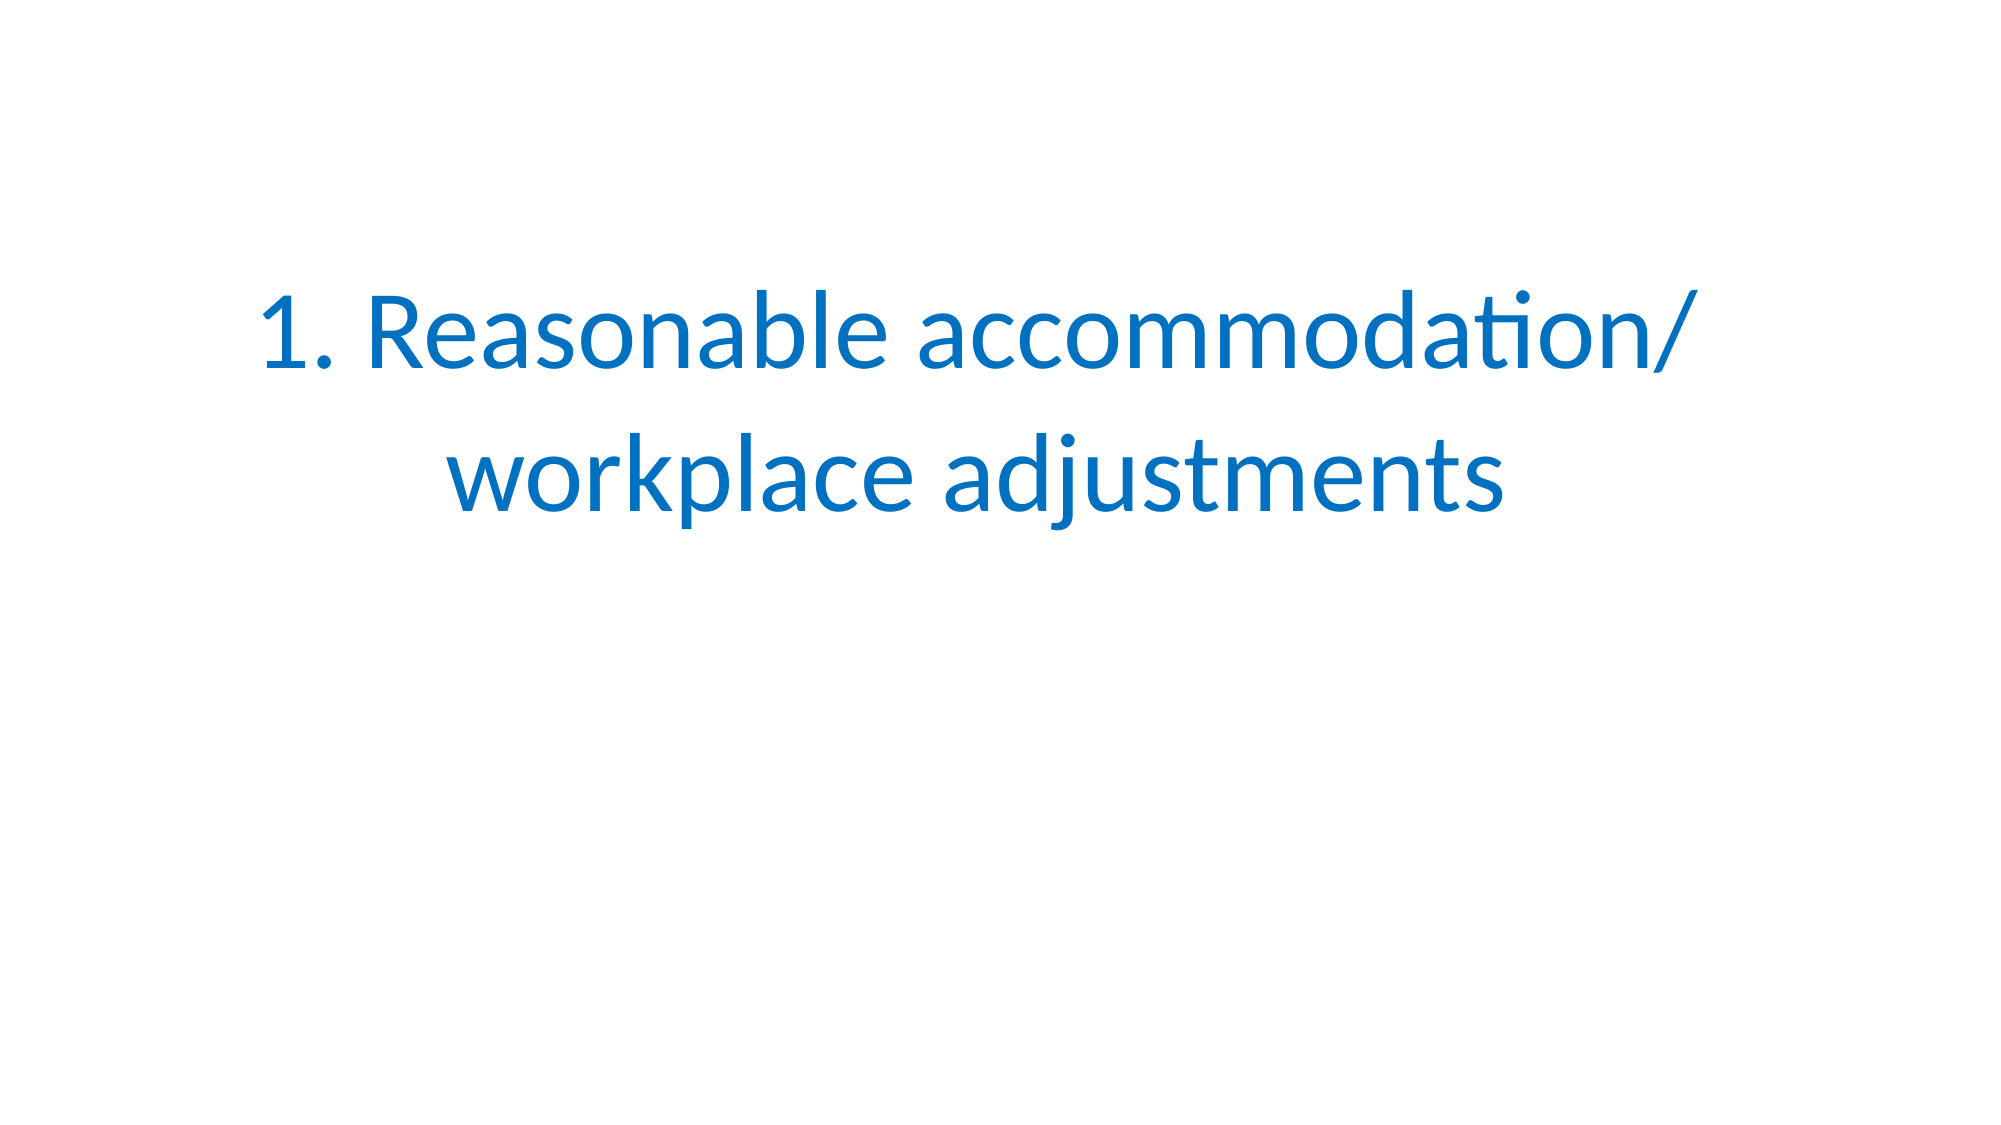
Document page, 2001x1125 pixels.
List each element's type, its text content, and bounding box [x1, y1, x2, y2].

list 1. Reasonable accommodation/ workplace adjustments [30, 264, 1923, 1125]
